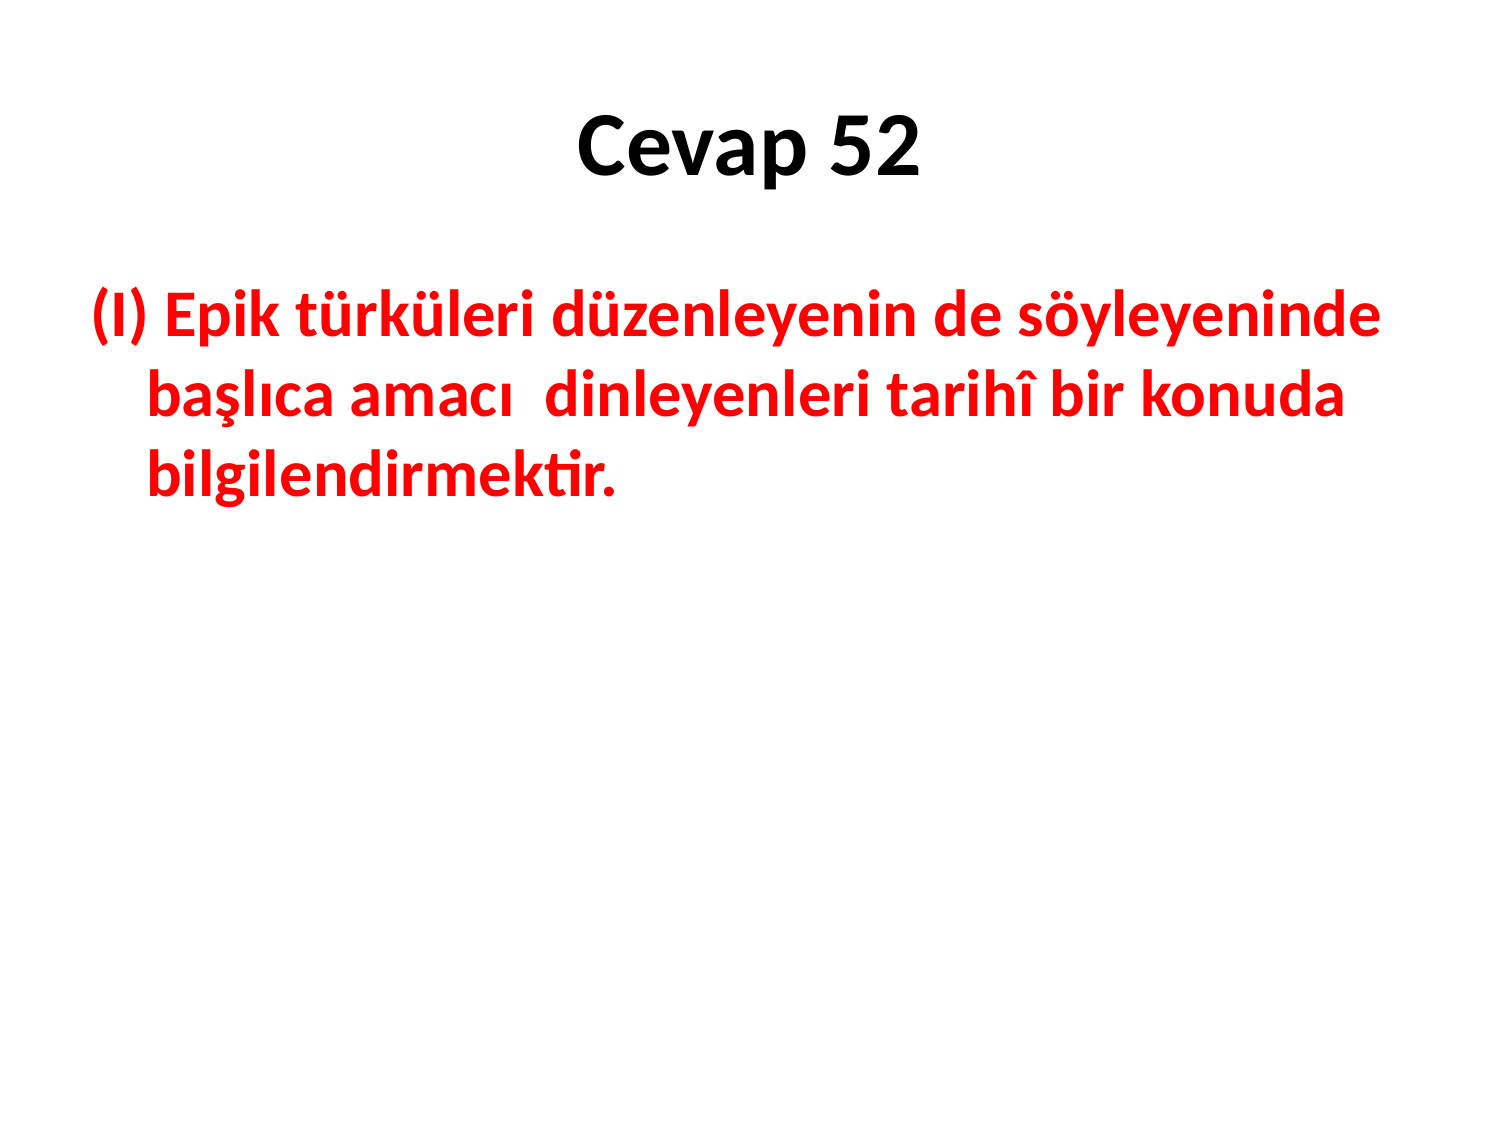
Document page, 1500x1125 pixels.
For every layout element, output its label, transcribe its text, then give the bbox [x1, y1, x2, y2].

list (I) Epik türküleri düzenleyenin de söyleyeninde başlıca amacı dinleyenleri tarihî bir konuda bilgilendirmektir. [75, 262, 1425, 1005]
title Cevap 52 [75, 45, 1425, 233]
